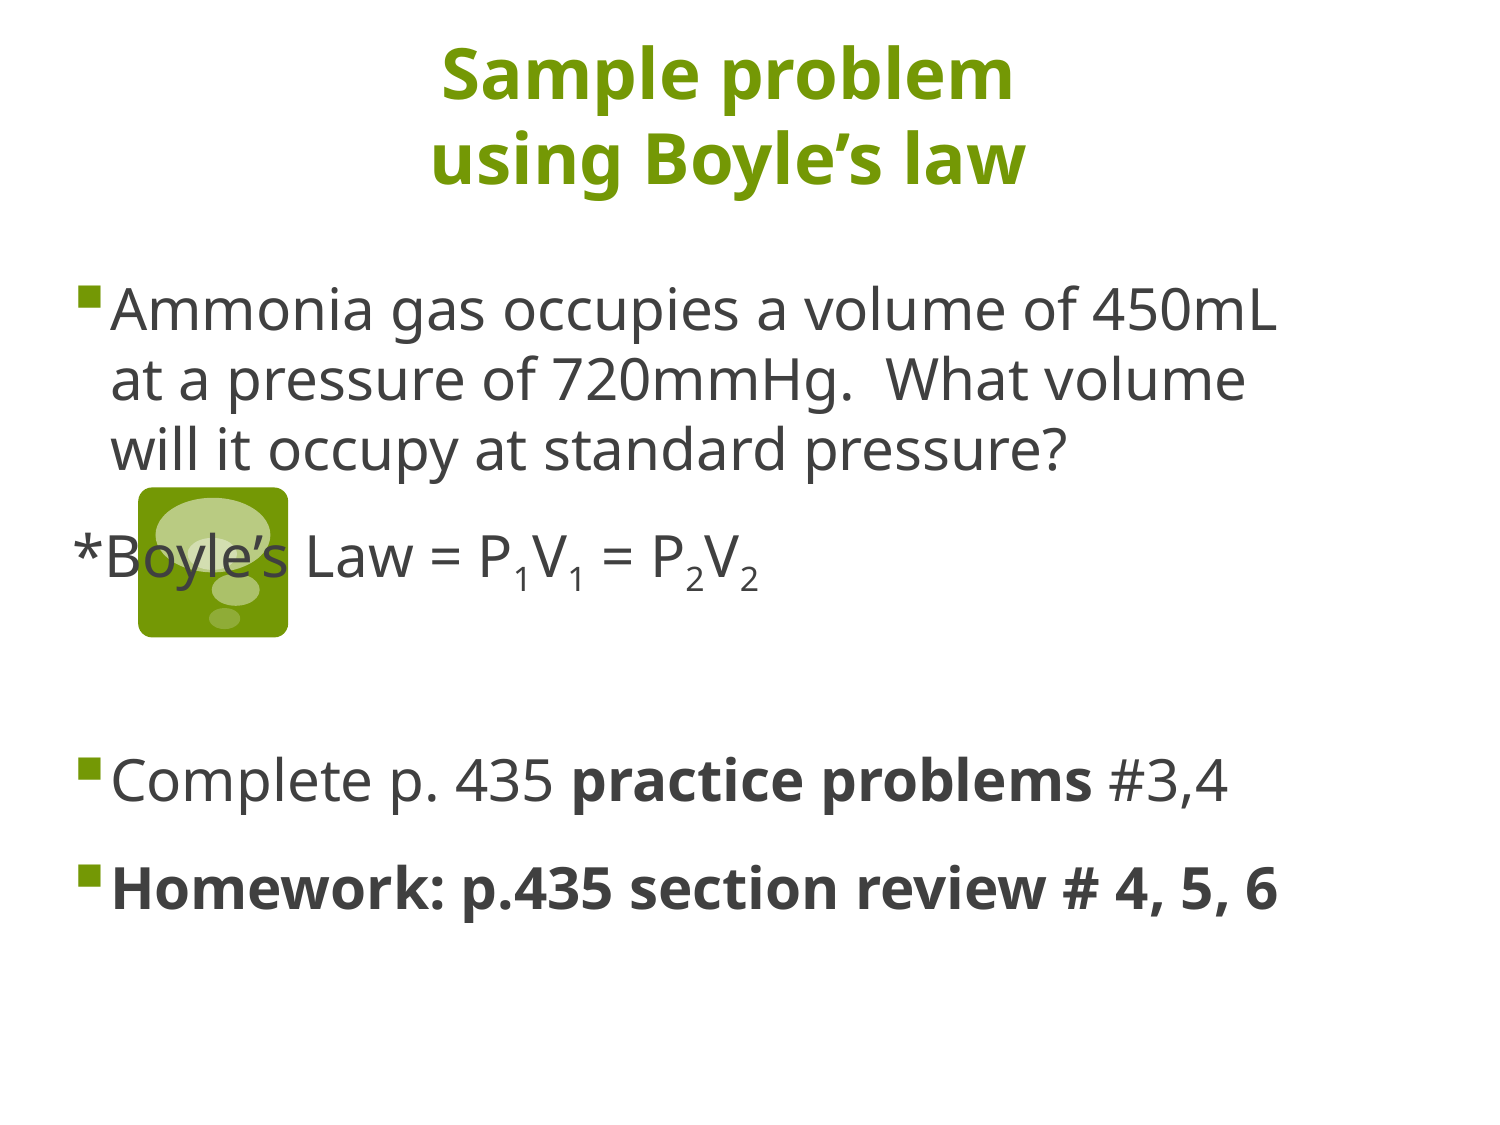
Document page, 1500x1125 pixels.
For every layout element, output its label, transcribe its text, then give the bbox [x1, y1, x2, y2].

list Ammonia gas occupies a volume of 450mL at a pressure of 720mmHg. What volume will it occupy at standard pressure? *Boyle’s Law = P1V1 = P2V2 Complete p. 435 practice problems #3,4 Homework: p.435 section review # 4, 5, 6 [57, 264, 1322, 990]
title Sample problem using Boyle’s law [323, 91, 1135, 206]
